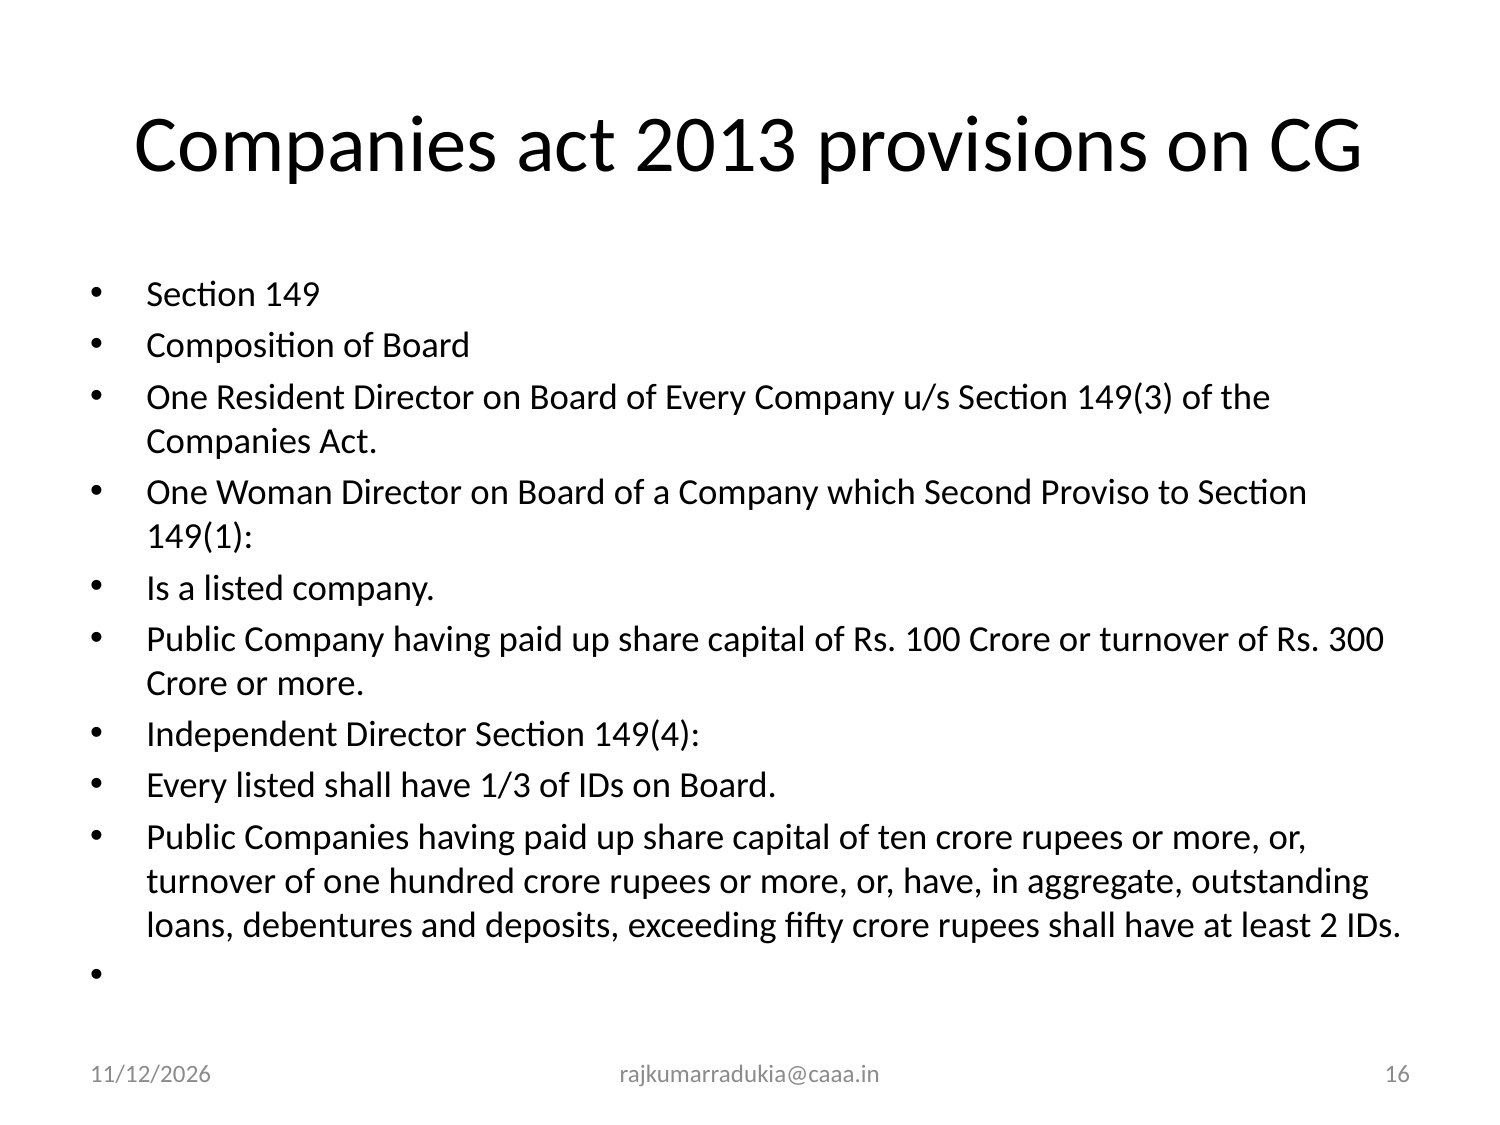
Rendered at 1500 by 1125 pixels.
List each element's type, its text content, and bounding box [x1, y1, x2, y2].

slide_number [75, 1042, 425, 1103]
list Section 149 Composition of Board One Resident Director on Board of Every Company u/s Section 149(3) of the Companies Act. One Woman Director on Board of a Company which Second Proviso to Section 149(1): Is a listed company. Public Company having paid up share capital of Rs. 100 Crore or turnover of Rs. 300 Crore or more. Independent Director Section 149(4): Every listed shall have 1/3 of IDs on Board. Public Companies having paid up share capital of ten crore rupees or more, or, turnover of one hundred crore rupees or more, or, have, in aggregate, outstanding loans, debentures and deposits, exceeding fifty crore rupees shall have at least 2 IDs. [75, 262, 1425, 1005]
slide_number 16 [1074, 1042, 1425, 1103]
footer rajkumarradukia@caaa.in [512, 1042, 988, 1103]
title Companies act 2013 provisions on CG [75, 45, 1425, 233]
